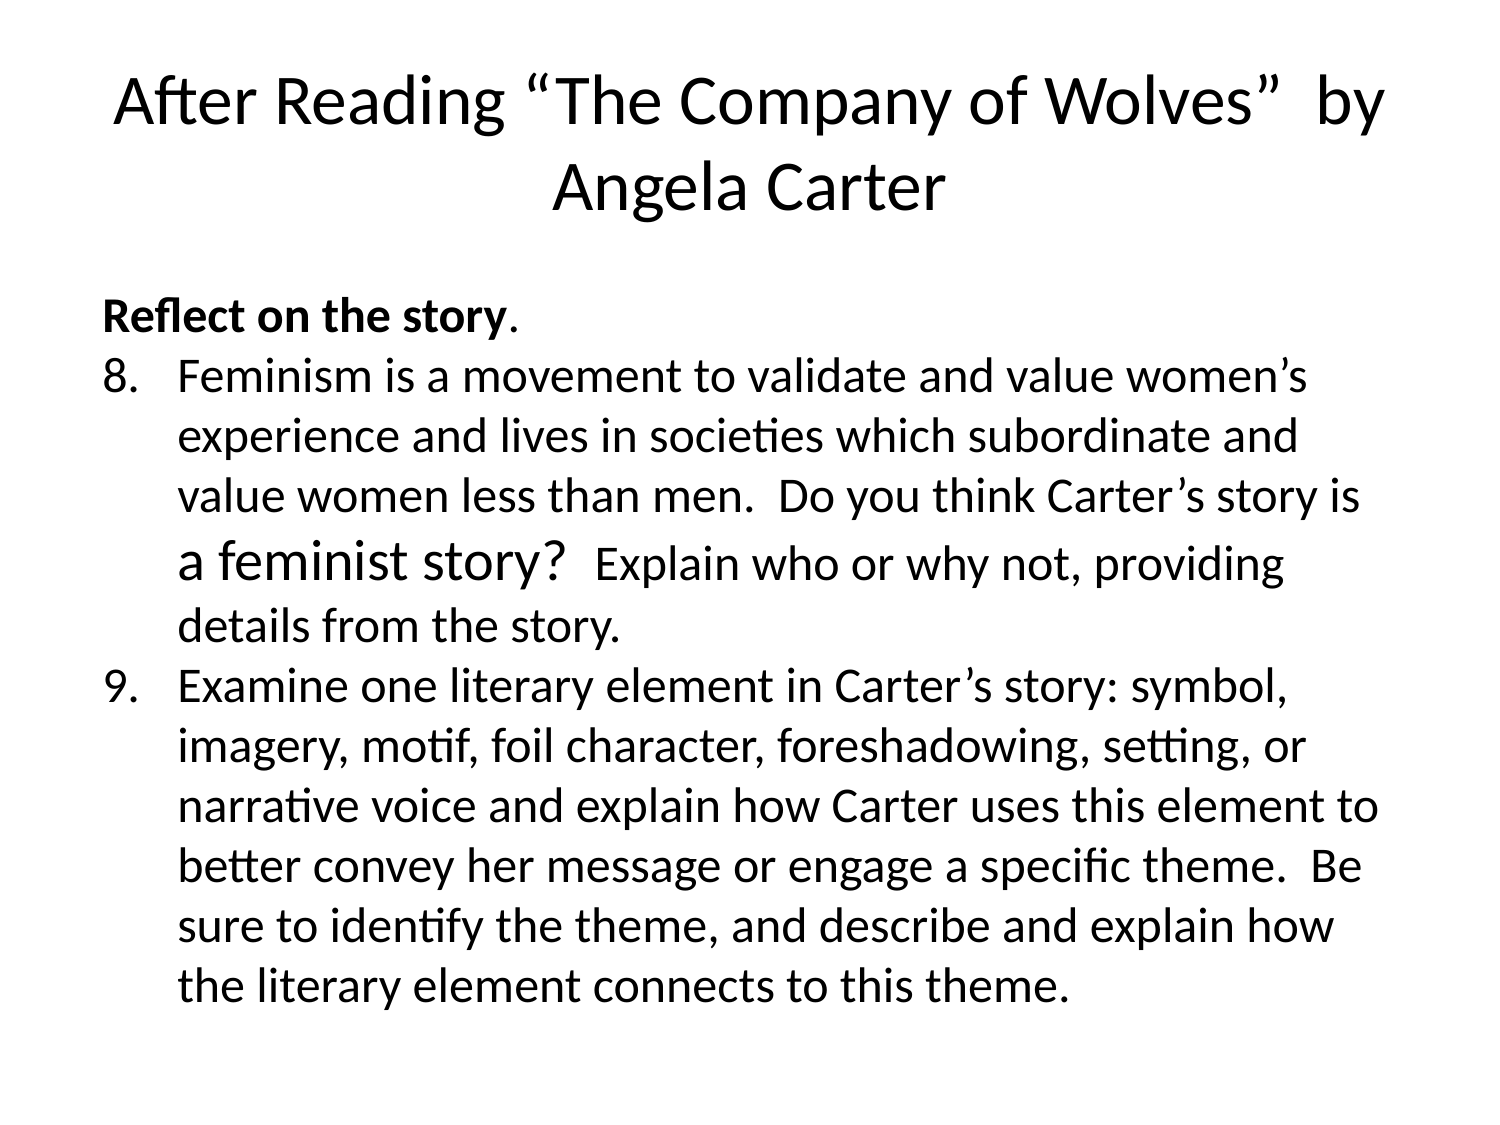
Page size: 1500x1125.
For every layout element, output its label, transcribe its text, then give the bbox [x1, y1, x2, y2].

text_box Reflect on the story. Feminism is a movement to validate and value women’s experience and lives in societies which subordinate and value women less than men. Do you think Carter’s story is a feminist story? Explain who or why not, providing details from the story. Examine one literary element in Carter’s story: symbol, imagery, motif, foil character, foreshadowing, setting, or narrative voice and explain how Carter uses this element to better convey her message or engage a specific theme. Be sure to identify the theme, and describe and explain how the literary element connects to this theme. [87, 274, 1400, 1070]
title After Reading “The Company of Wolves” by Angela Carter [75, 45, 1425, 233]
